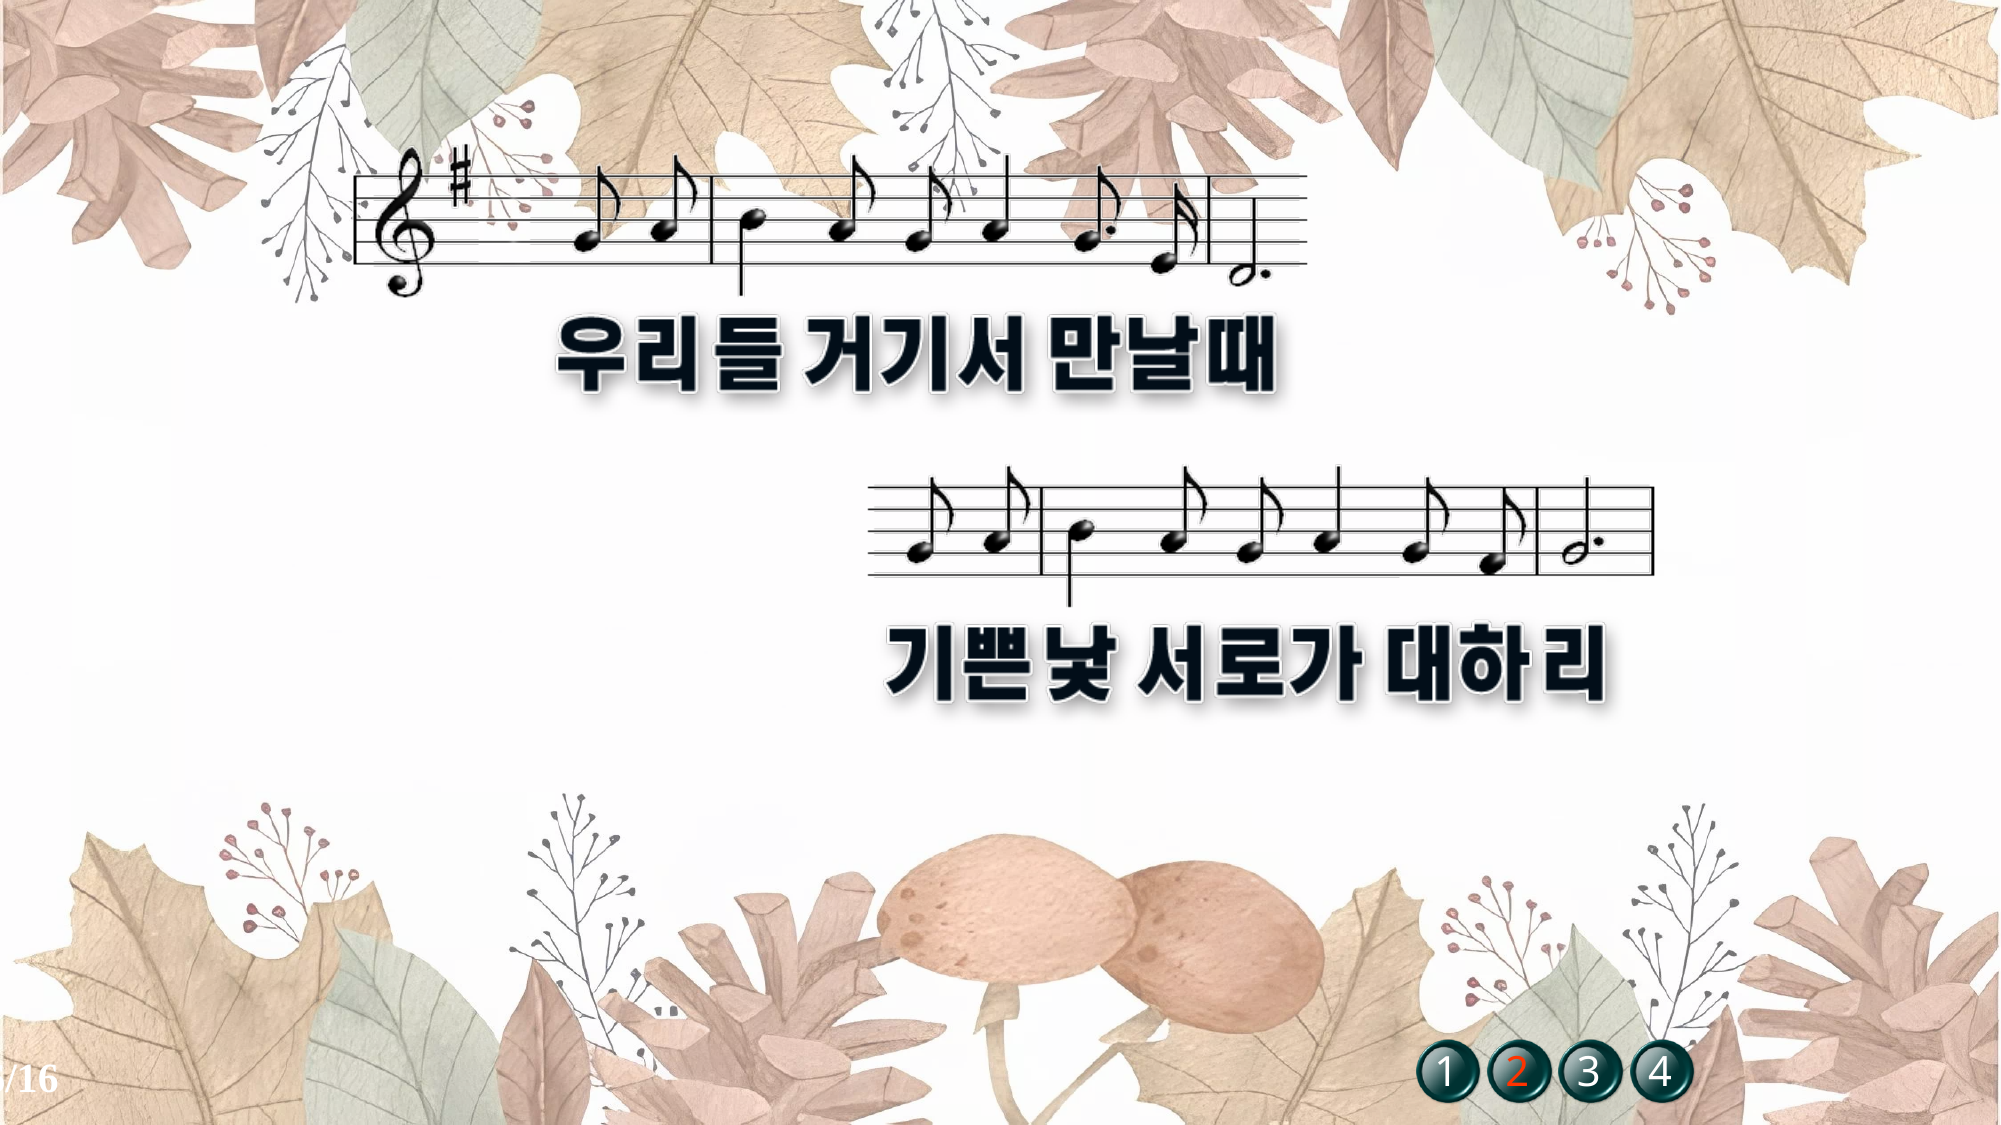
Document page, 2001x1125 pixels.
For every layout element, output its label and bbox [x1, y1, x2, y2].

picture [0, 0, 2001, 1125]
text_box [1413, 1035, 1484, 1106]
text_box [1484, 1035, 1555, 1106]
text_box [1555, 1035, 1626, 1106]
text_box [1627, 1035, 1697, 1106]
